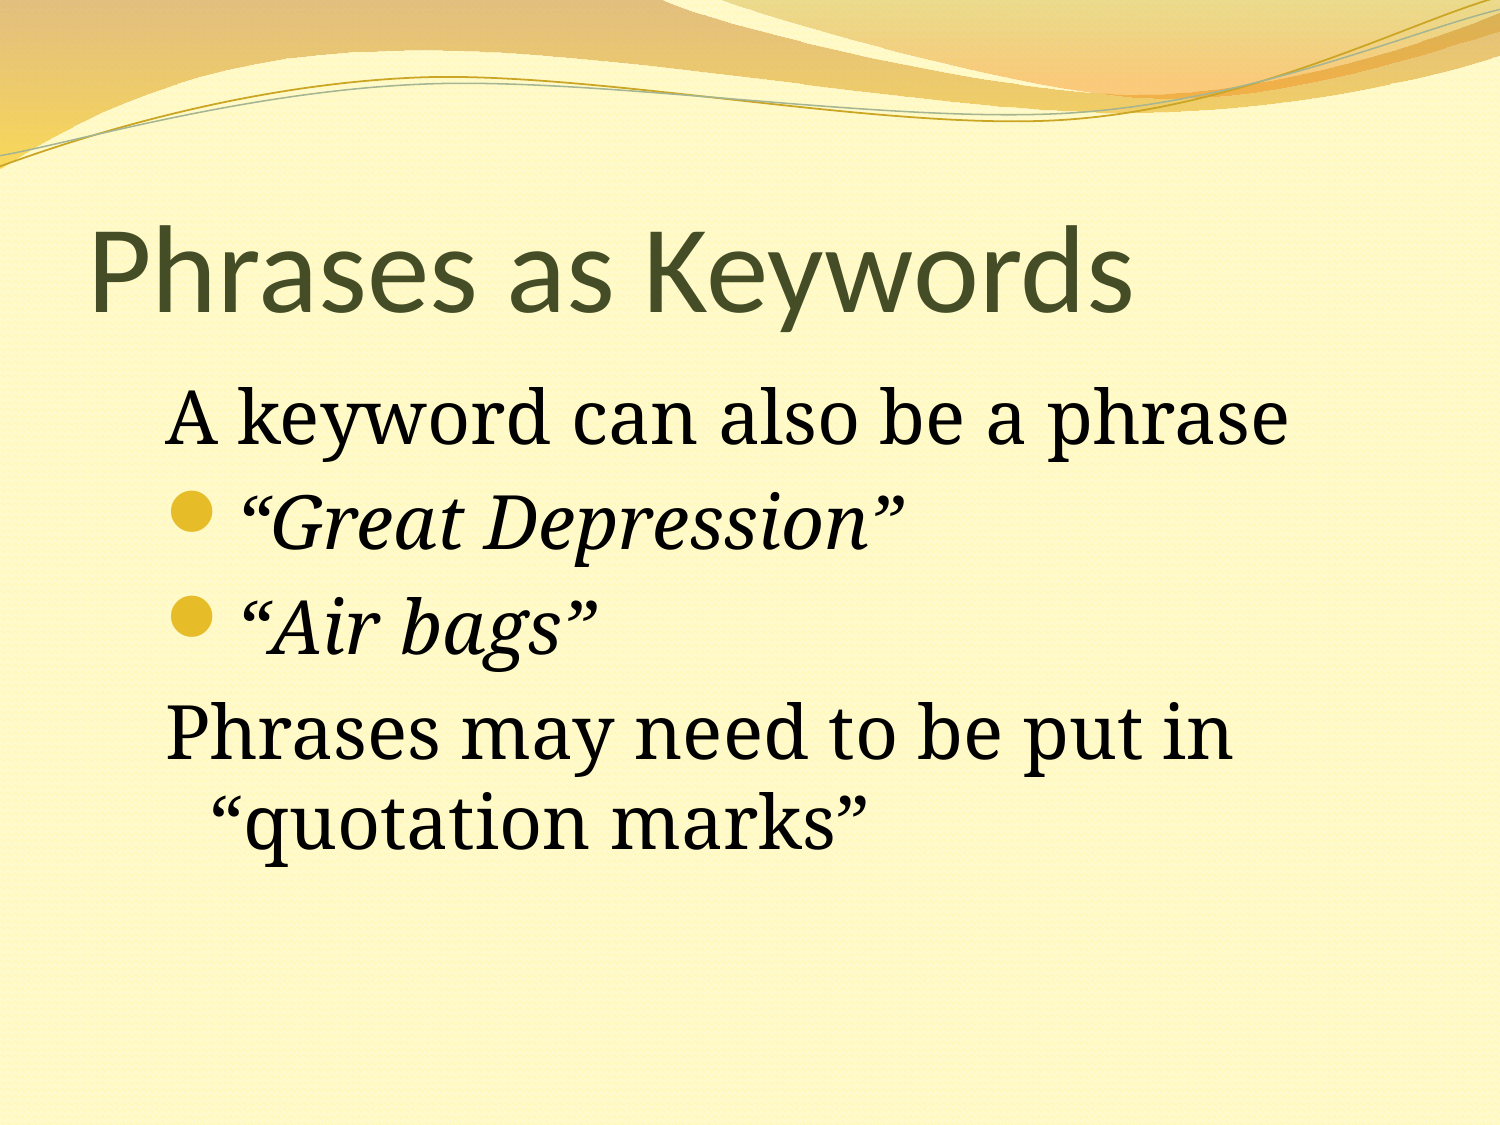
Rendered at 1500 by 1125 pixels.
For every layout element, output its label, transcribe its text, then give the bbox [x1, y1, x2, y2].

list A keyword can also be a phrase “Great Depression” “Air bags” Phrases may need to be put in “quotation marks” [149, 362, 1500, 1013]
title Phrases as Keywords [87, 149, 1438, 338]
